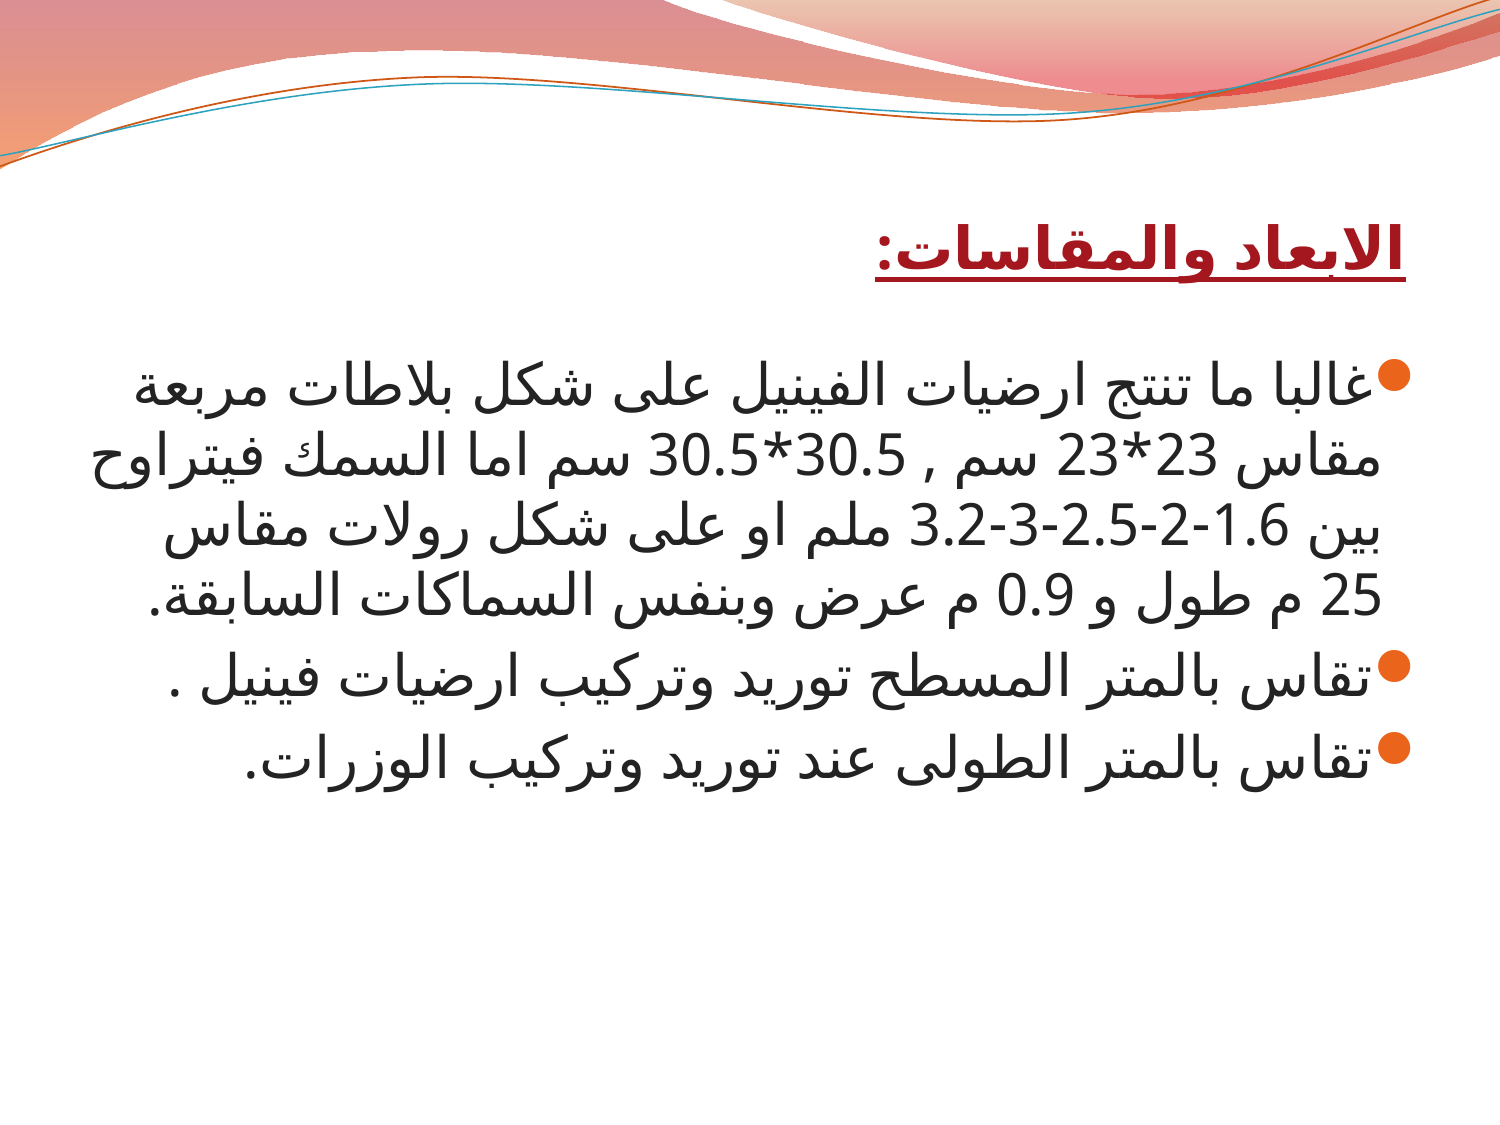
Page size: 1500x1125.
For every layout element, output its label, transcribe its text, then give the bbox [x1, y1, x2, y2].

list غالبا ما تنتج ارضيات الفينيل على شكل بلاطات مربعة مقاس 23*23 سم , 30.5*30.5 سم اما السمك فيتراوح بين 1.6-2-2.5-3-3.2 ملم او على شكل رولات مقاس 25 م طول و 0.9 م عرض وبنفس السماكات السابقة. تقاس بالمتر المسطح توريد وتركيب ارضيات فينيل . تقاس بالمتر الطولى عند توريد وتركيب الوزرات. [70, 339, 1444, 1067]
title الابعاد والمقاسات: [843, 140, 1407, 282]
